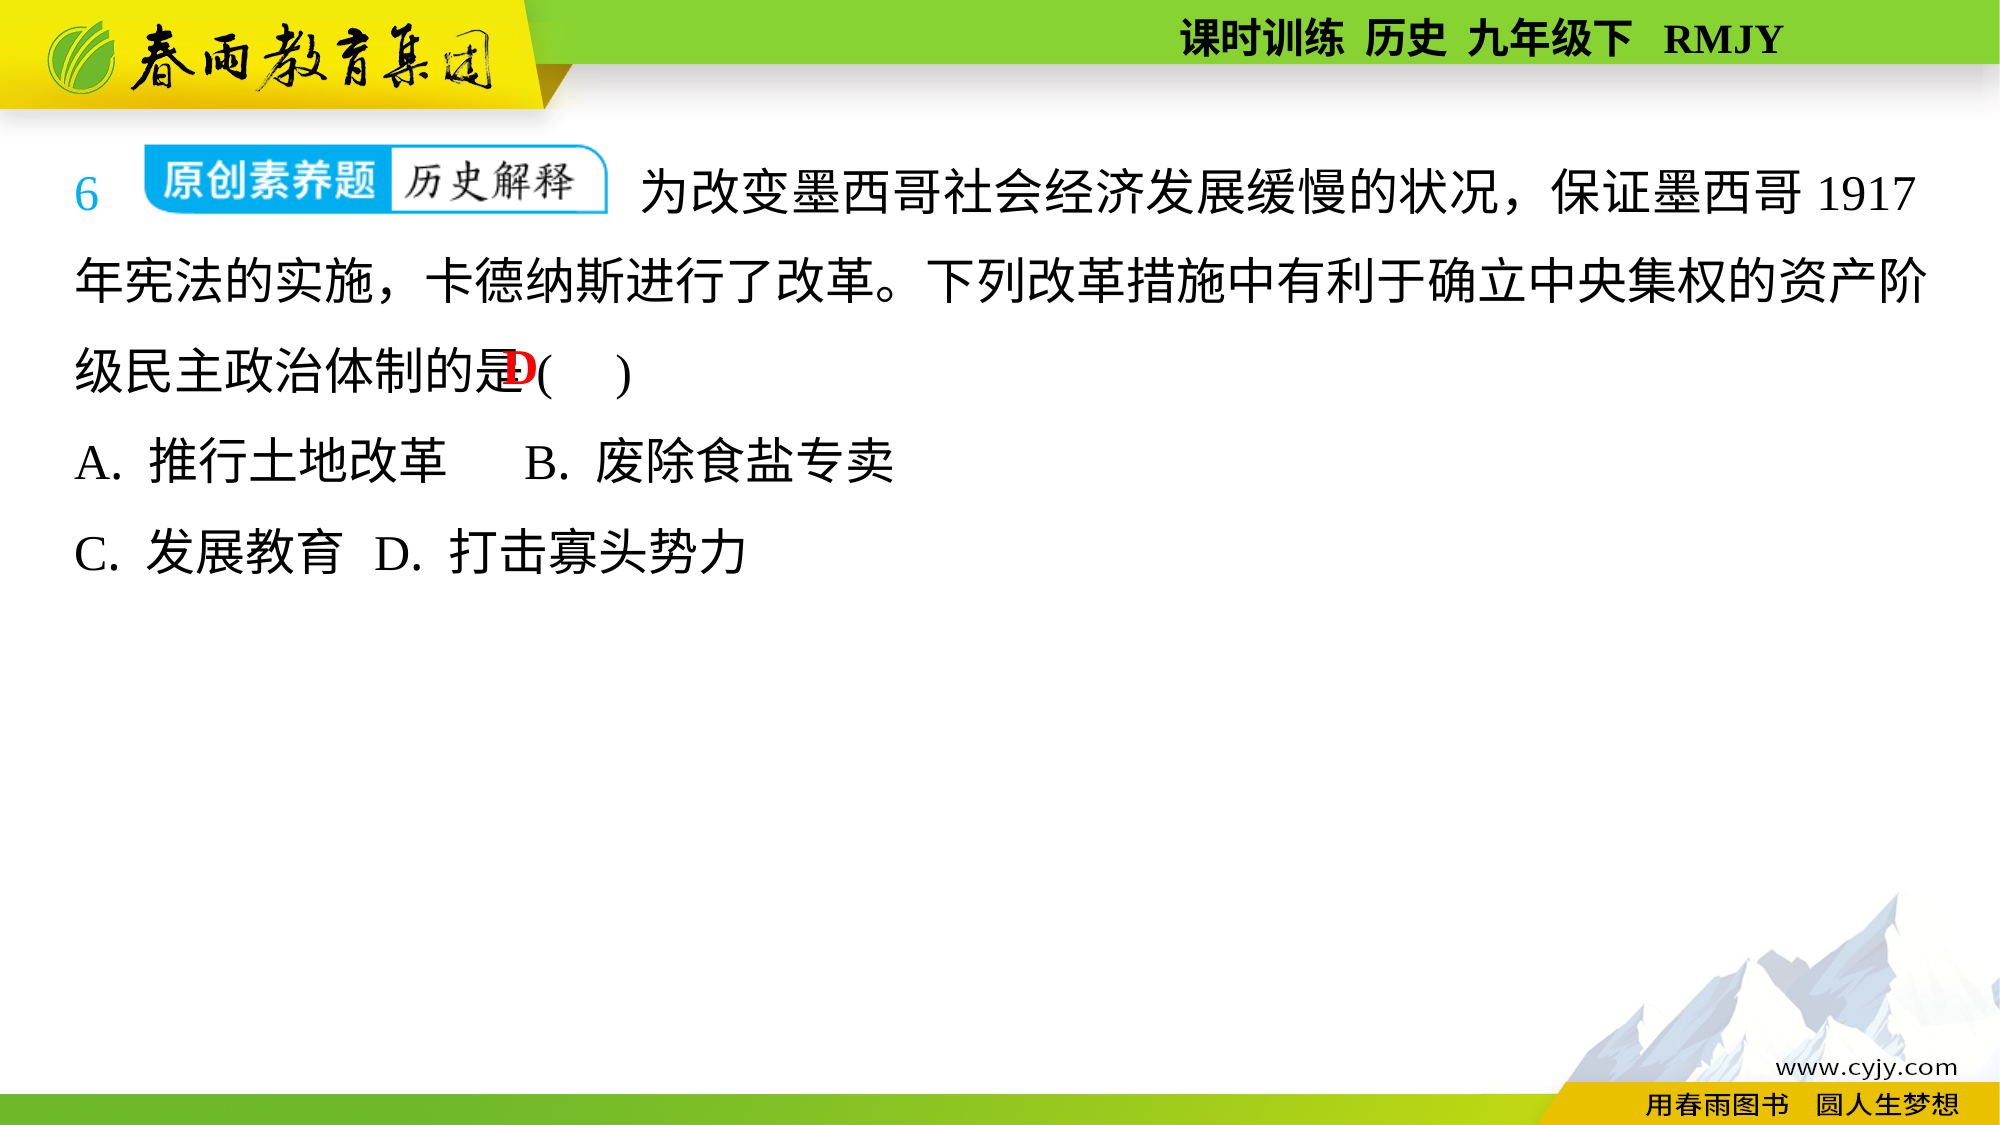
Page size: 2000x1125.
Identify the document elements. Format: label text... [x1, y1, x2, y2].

text_box D [487, 327, 554, 403]
picture [0, 0, 2000, 1125]
list 6 为改变墨西哥社会经济发展缓慢的状况，保证墨西哥1917年宪法的实施，卡德纳斯进行了改革。下列改革措施中有利于确立中央集权的资产阶级民主政治体制的是( ) A. 推行土地改革 B. 废除食盐专卖 C. 发展教育 D. 打击寡头势力 [59, 122, 1944, 592]
